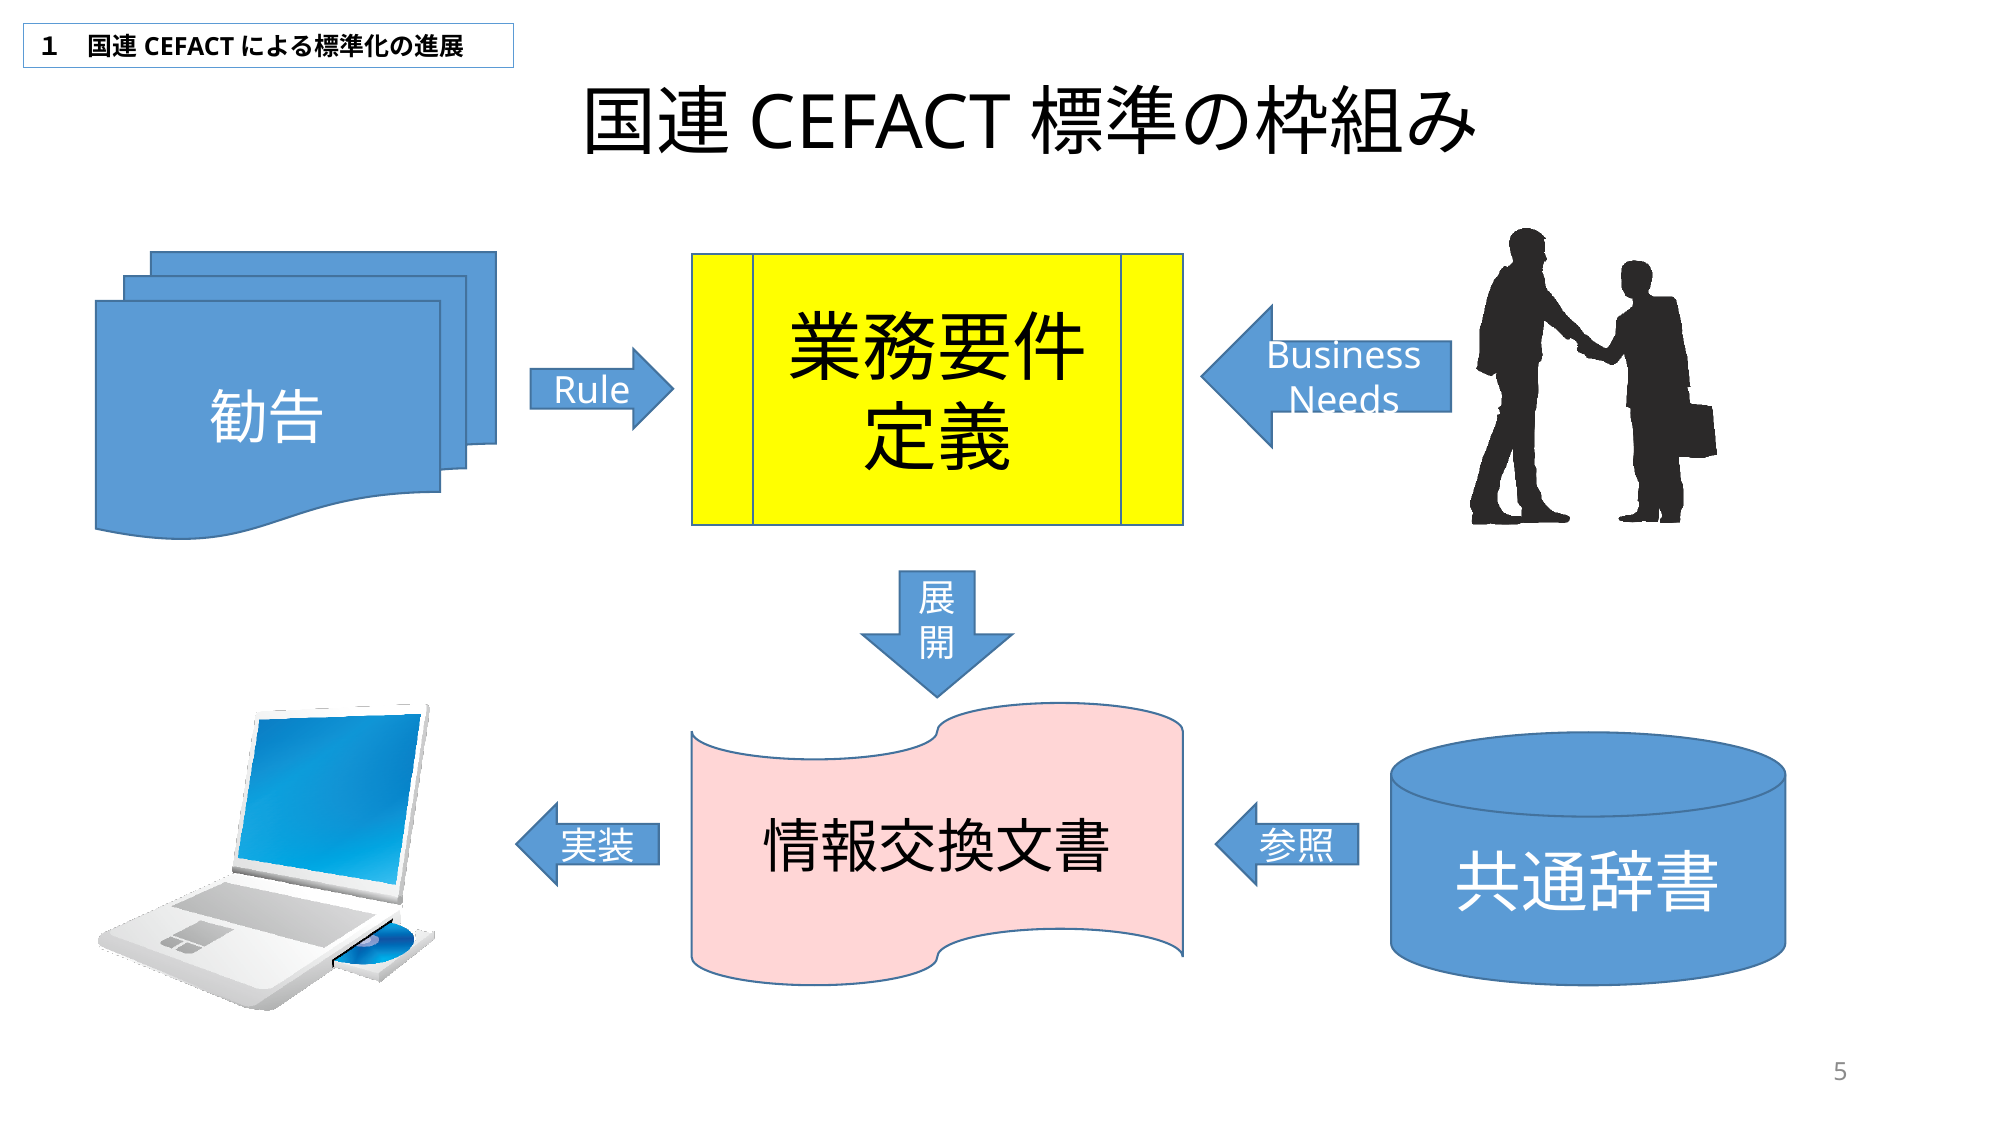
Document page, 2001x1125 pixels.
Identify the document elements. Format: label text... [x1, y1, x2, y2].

text_box 国連CEFACT標準の枠組み [274, 66, 1786, 172]
text_box １ 国連CEFACTによる標準化の進展 [23, 23, 514, 68]
text_box 展開 [859, 570, 1016, 699]
picture [1469, 227, 1718, 525]
text_box Business Needs [1200, 303, 1453, 450]
text_box 共通辞書 [1390, 731, 1787, 987]
text_box 参照 [1214, 801, 1360, 888]
text_box 情報交換文書 [690, 701, 1184, 987]
slide_number 5 [1412, 1042, 1863, 1103]
picture [95, 702, 437, 1012]
text_box Rule [529, 346, 675, 431]
text_box 勧告 [94, 251, 497, 540]
text_box 業務要件定義 [691, 253, 1184, 526]
text_box 実装 [514, 801, 660, 888]
